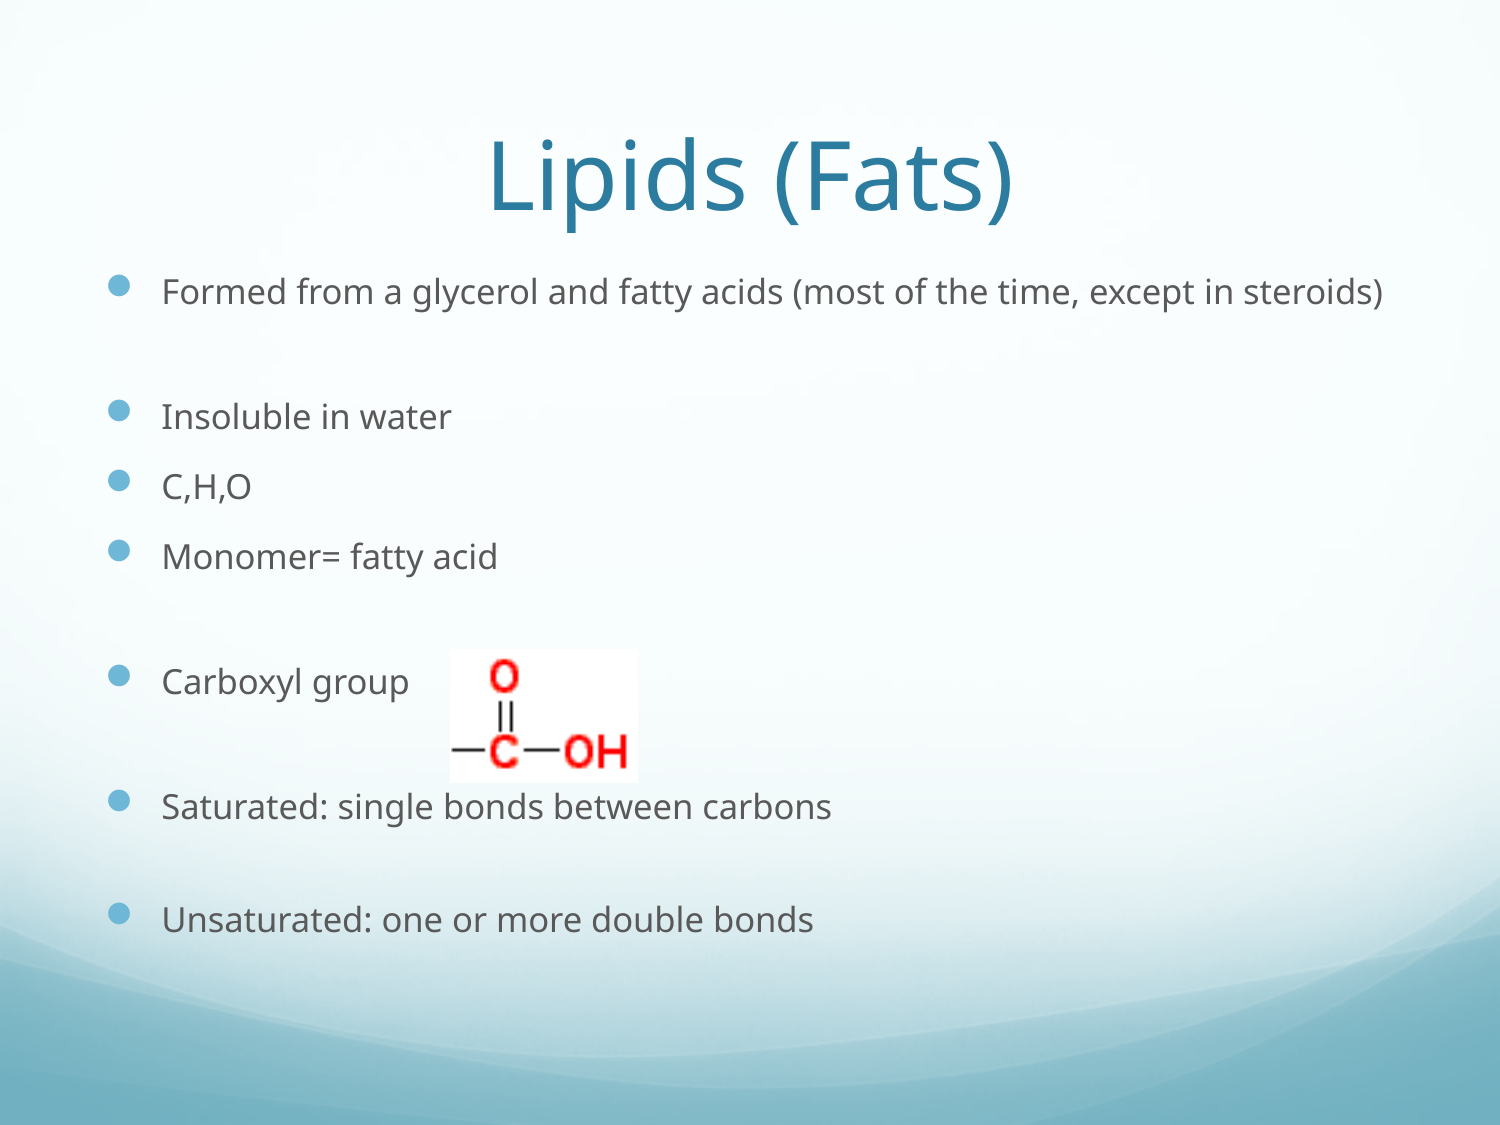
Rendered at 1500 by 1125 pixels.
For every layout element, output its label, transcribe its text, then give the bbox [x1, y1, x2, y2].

list Formed from a glycerol and fatty acids (most of the time, except in steroids) Insoluble in water C,H,O Monomer= fatty acid Carboxyl group Saturated: single bonds between carbons Unsaturated: one or more double bonds [90, 262, 1410, 975]
picture [449, 649, 638, 784]
title Lipids (Fats) [90, 17, 1410, 237]
